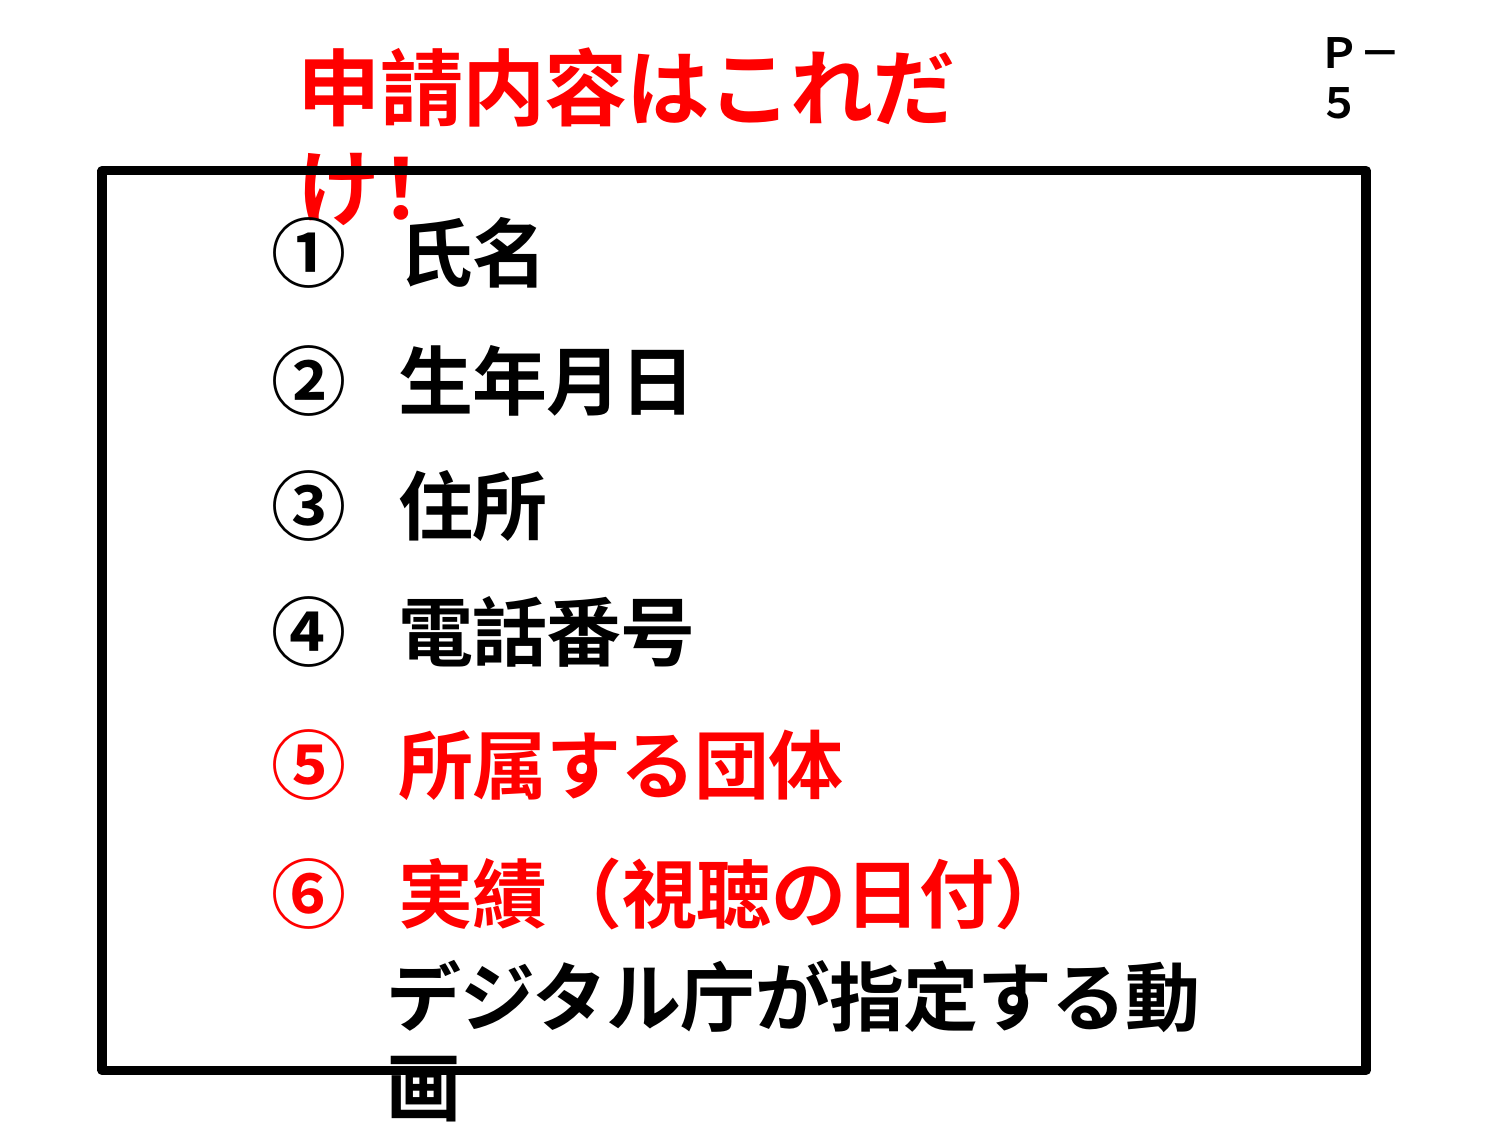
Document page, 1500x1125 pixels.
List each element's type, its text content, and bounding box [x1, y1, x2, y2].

text_box Ｐ－ ５ [1316, 24, 1449, 127]
title 申請内容はこれだけ！ [295, 33, 1107, 167]
text_box ① 氏名 ② 生年月日 ③ 住所 ④ 電話番号 ⑤ 所属する団体 ⑥ 実績（視聴の日付） デジタル庁が指定する動画 [269, 1071, 1250, 1125]
text_box [102, 170, 1366, 1071]
